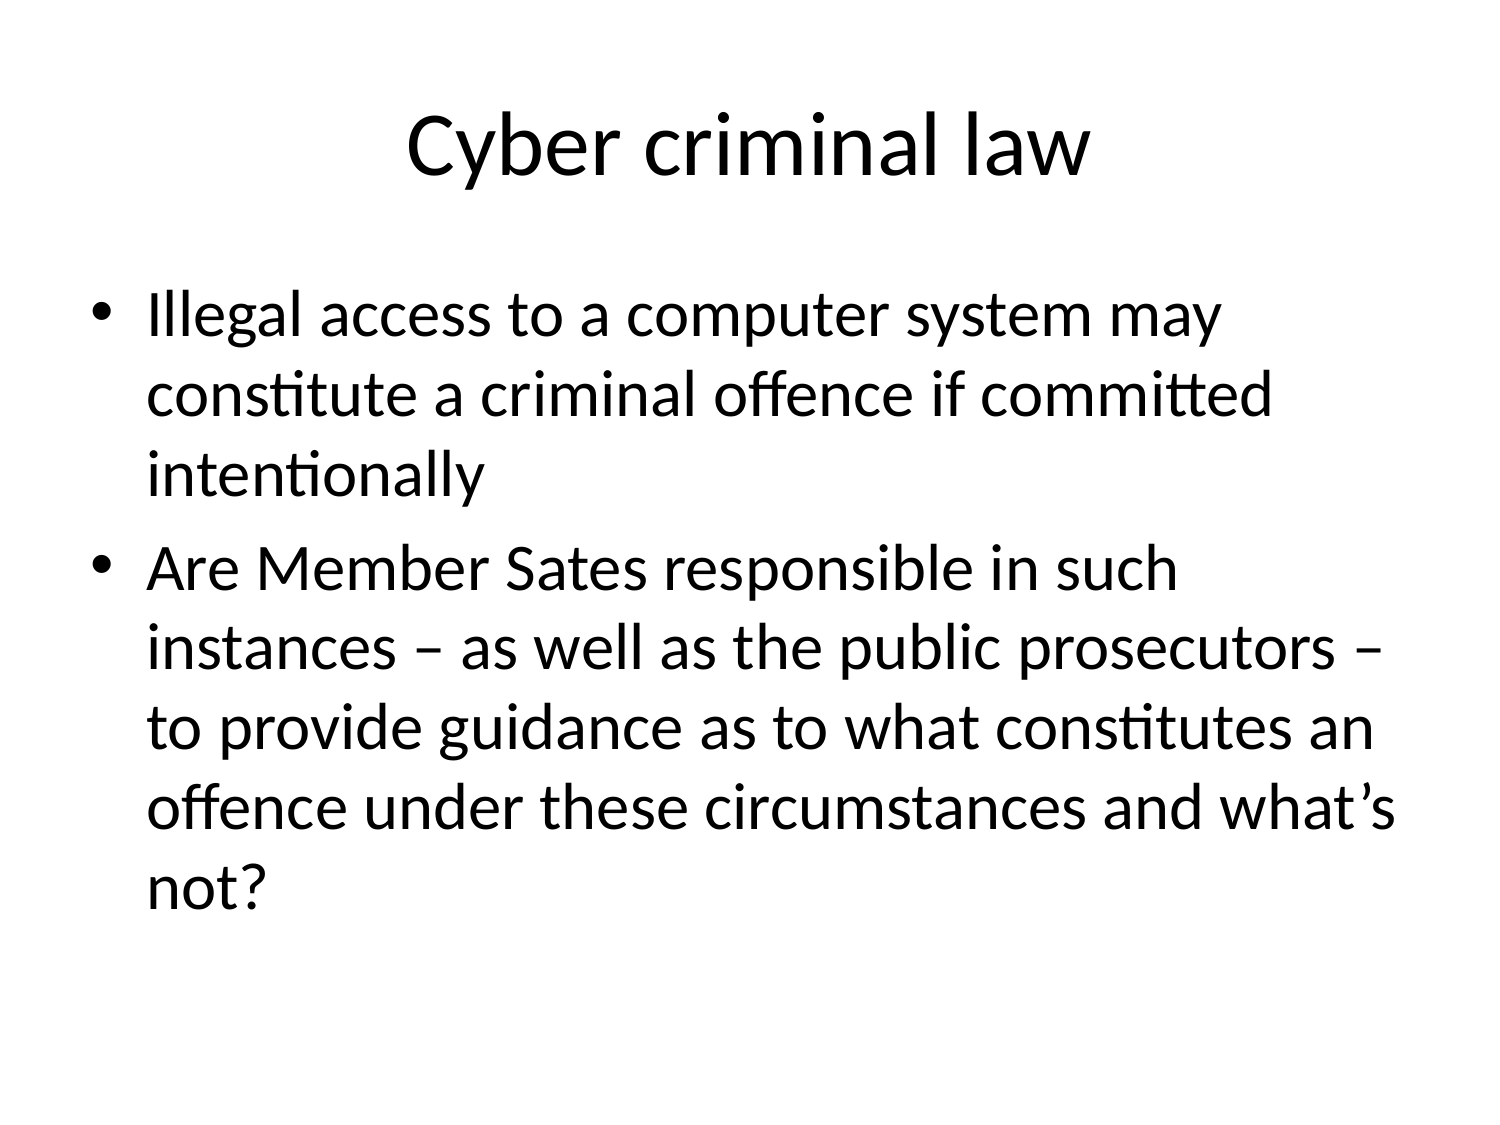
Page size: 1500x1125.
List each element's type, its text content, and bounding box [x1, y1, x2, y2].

list Illegal access to a computer system may constitute a criminal offence if committed intentionally Are Member Sates responsible in such instances – as well as the public prosecutors – to provide guidance as to what constitutes an offence under these circumstances and what’s not? [75, 262, 1425, 1005]
title Cyber criminal law [75, 45, 1425, 233]
